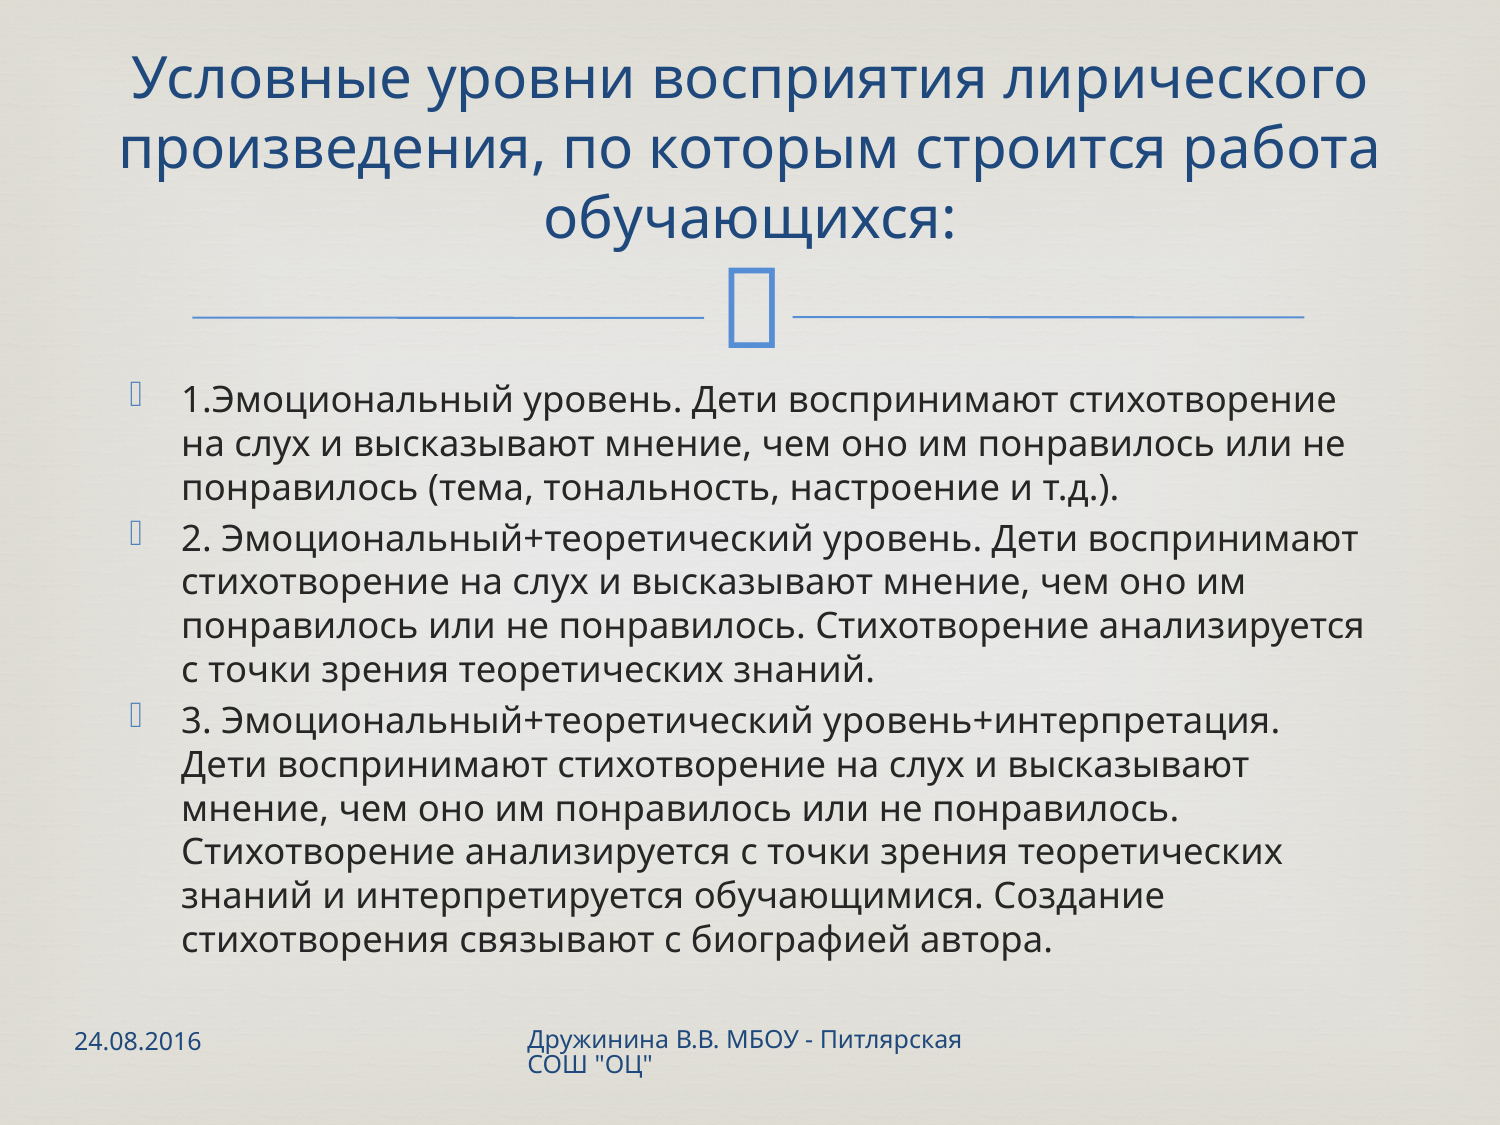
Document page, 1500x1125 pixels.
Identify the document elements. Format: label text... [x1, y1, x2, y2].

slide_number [59, 1010, 410, 1071]
list 1.Эмоциональный уровень. Дети воспринимают стихотворение на слух и высказывают мнение, чем оно им понравилось или не понравилось (тема, тональность, настроение и т.д.). 2. Эмоциональный+теоретический уровень. Дети воспринимают стихотворение на слух и высказывают мнение, чем оно им понравилось или не понравилось. Стихотворение анализируется с точки зрения теоретических знаний. 3. Эмоциональный+теоретический уровень+интерпретация. Дети воспринимают стихотворение на слух и высказывают мнение, чем оно им понравилось или не понравилось. Стихотворение анализируется с точки зрения теоретических знаний и интерпретируется обучающимися. Создание стихотворения связывают с биографией автора. [114, 368, 1386, 1005]
footer Дружинина В.В. МБОУ - Питлярская СОШ "ОЦ" [512, 1010, 988, 1071]
title Условные уровни восприятия лирического произведения, по которым строится работа обучающихся: [76, 93, 1424, 267]
